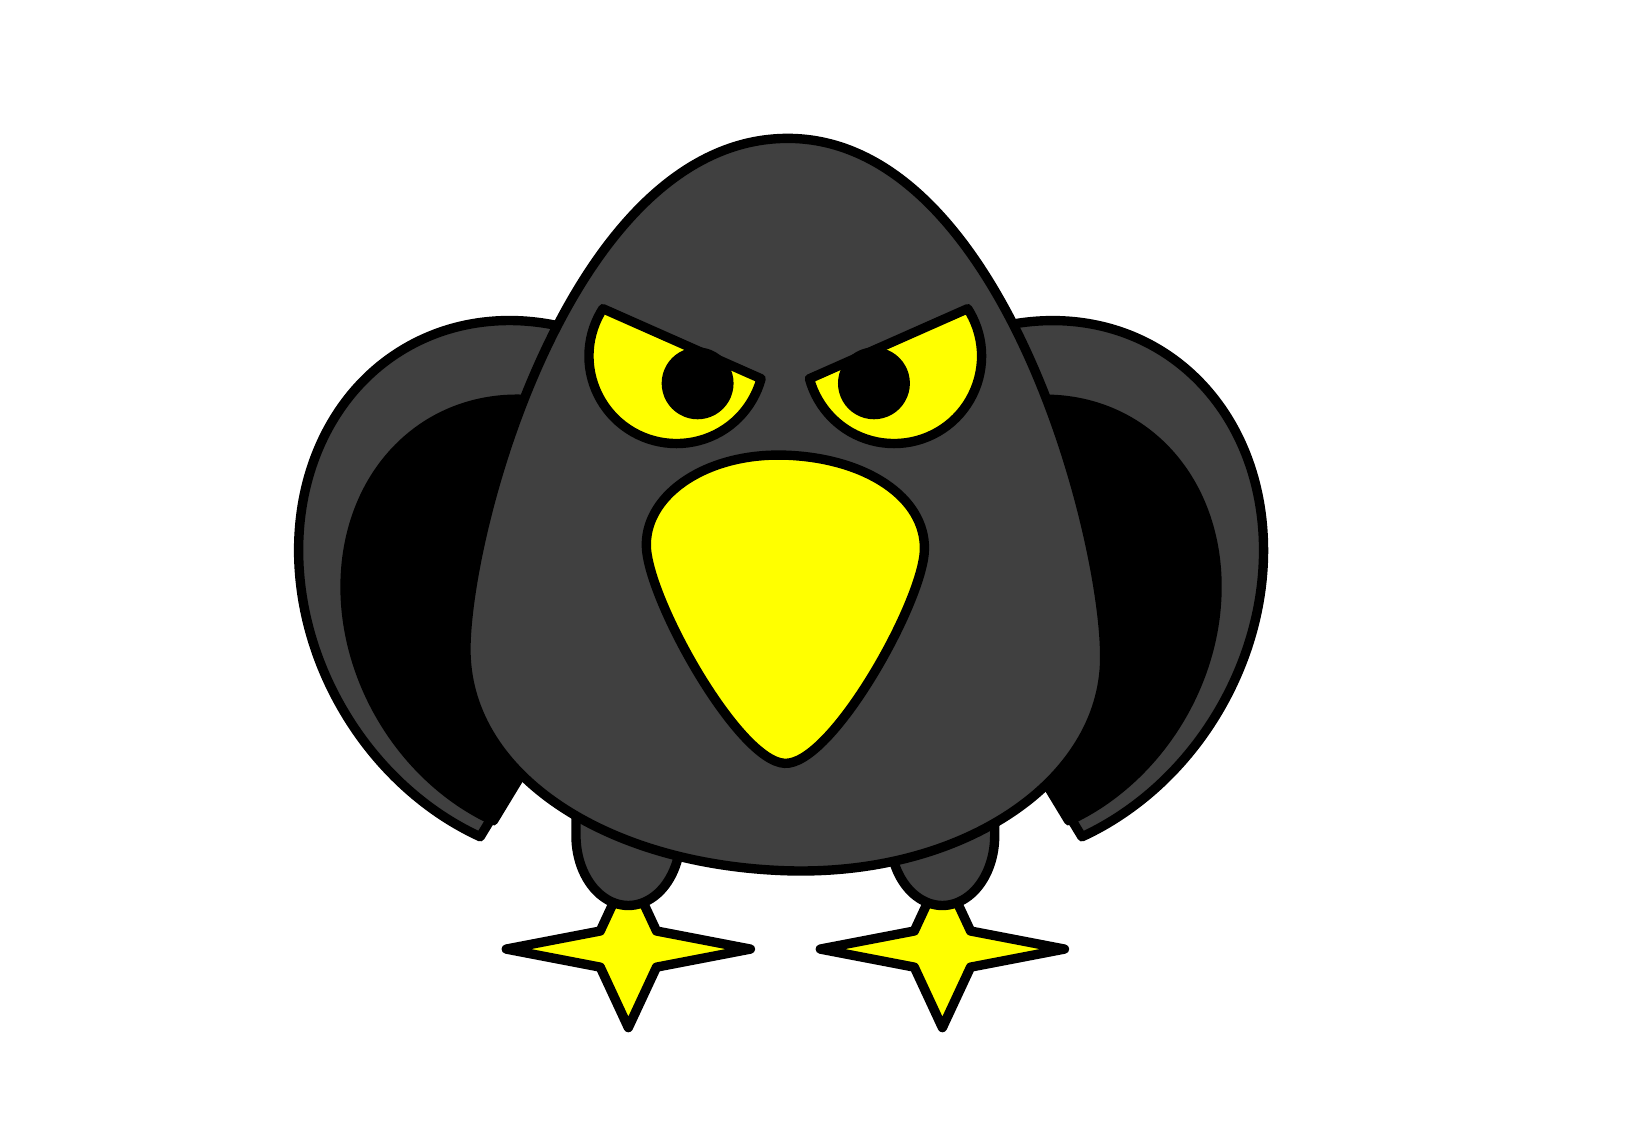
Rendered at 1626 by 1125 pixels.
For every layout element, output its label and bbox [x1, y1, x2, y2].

text_box [310, 137, 1252, 1028]
